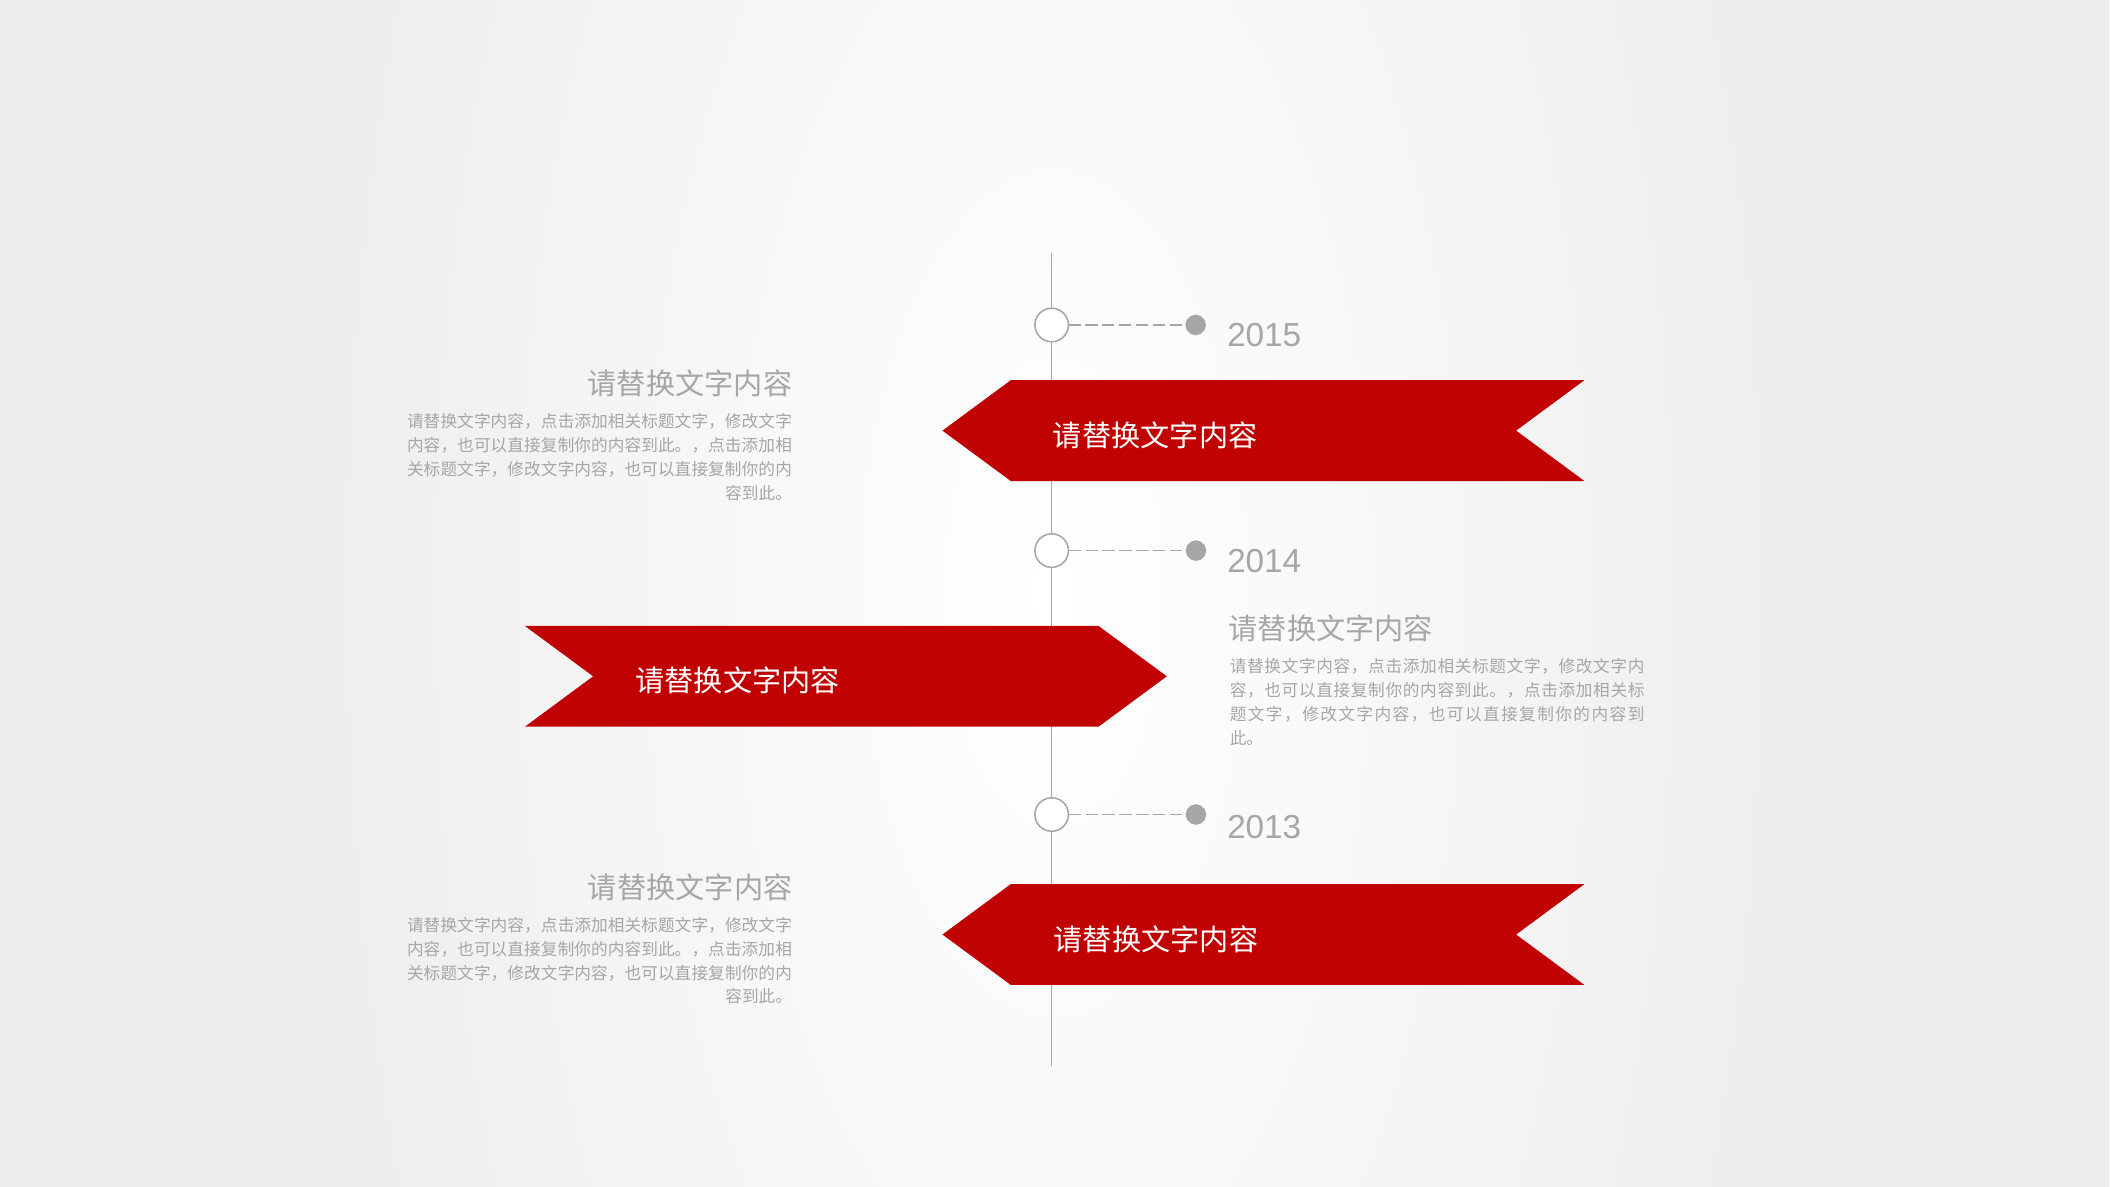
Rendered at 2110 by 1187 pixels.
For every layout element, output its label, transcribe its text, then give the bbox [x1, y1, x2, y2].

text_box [387, 350, 809, 512]
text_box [1212, 596, 1660, 733]
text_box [387, 854, 809, 1016]
text_box 2013 [1212, 789, 1317, 853]
text_box 2014 [1212, 523, 1317, 587]
picture [0, 0, 2110, 1187]
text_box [1034, 797, 1196, 832]
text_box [524, 625, 1167, 727]
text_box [1034, 308, 1196, 342]
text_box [942, 884, 1585, 985]
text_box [1034, 533, 1196, 568]
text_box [942, 380, 1585, 481]
text_box 2015 [1212, 298, 1317, 361]
